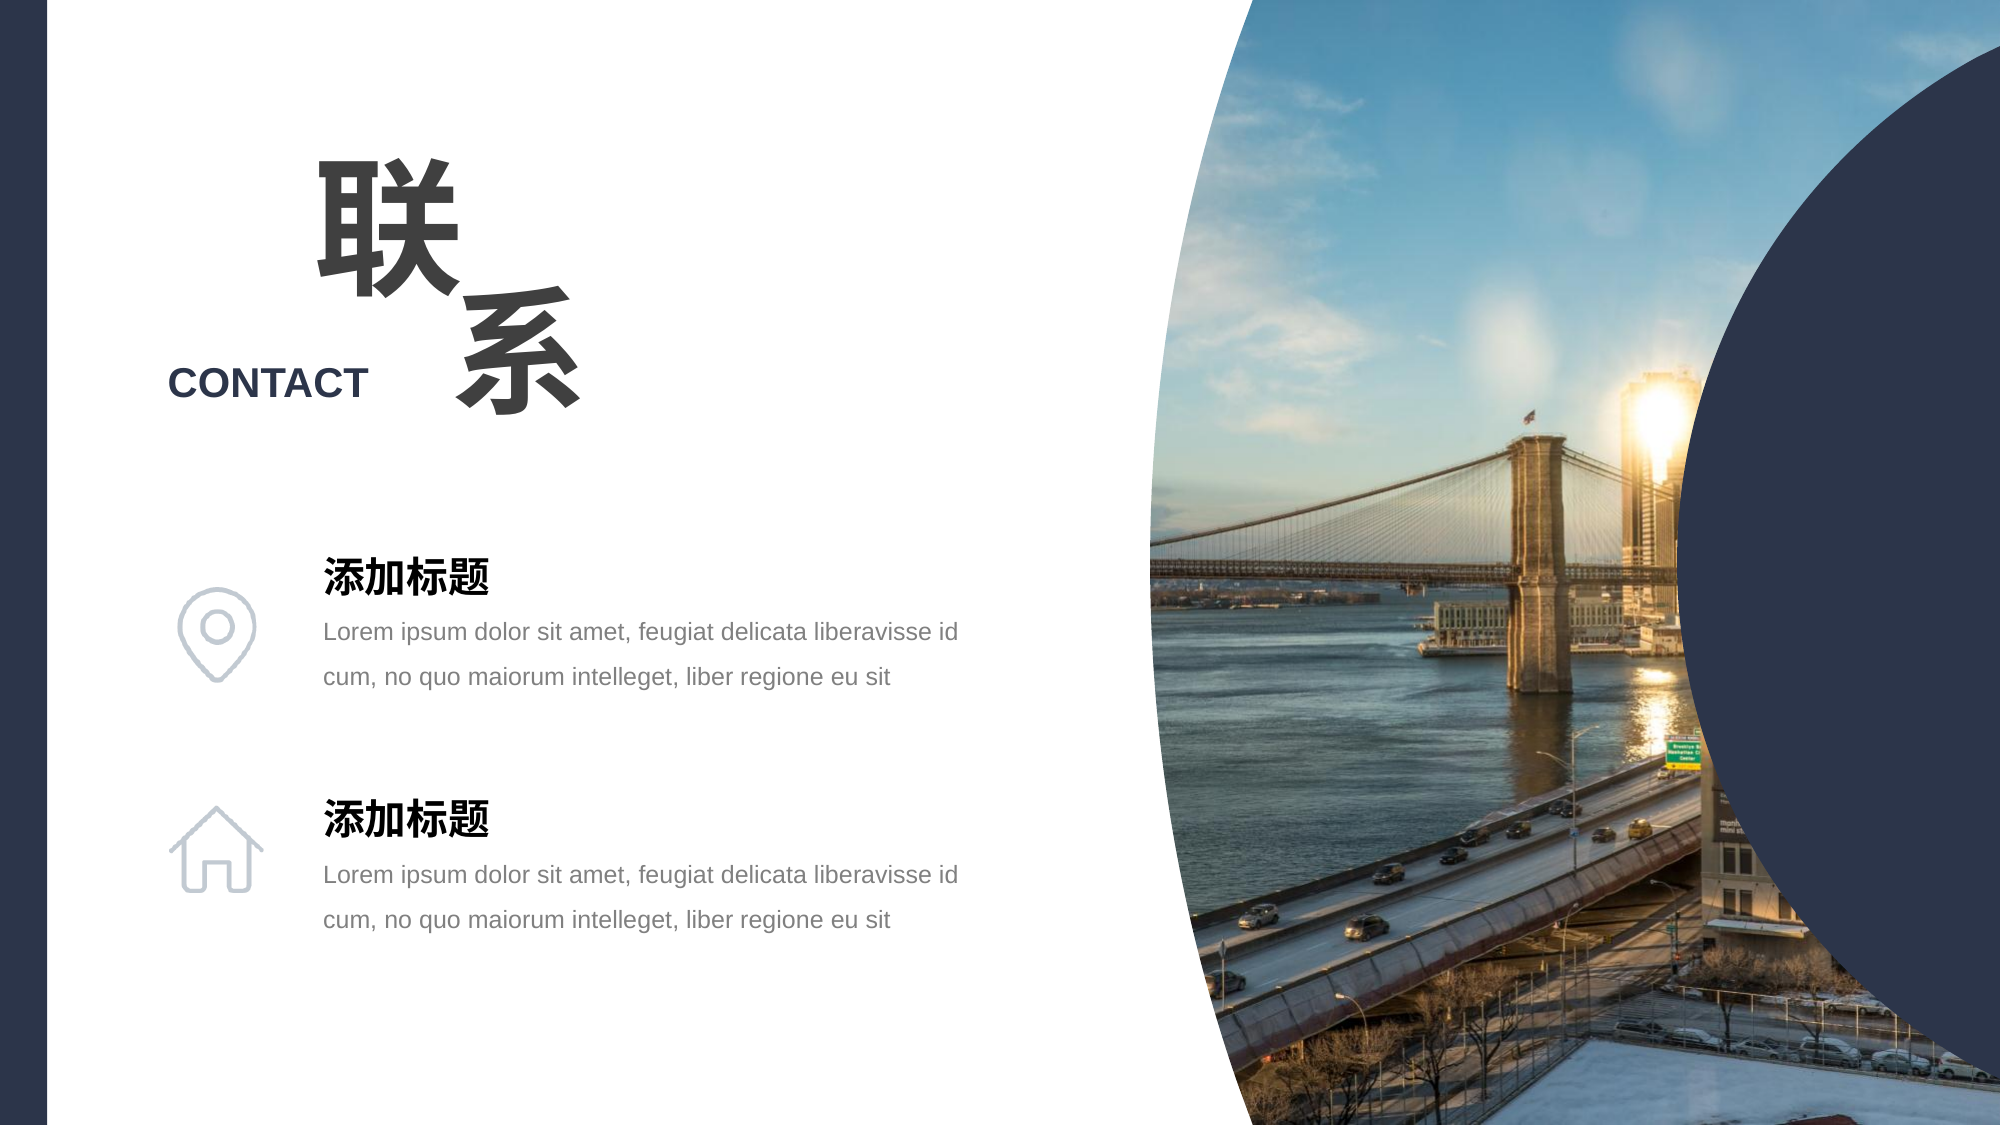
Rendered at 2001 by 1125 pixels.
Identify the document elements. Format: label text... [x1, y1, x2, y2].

text_box [1150, 0, 2000, 1125]
text_box 添加标题 Lorem ipsum dolor sit amet, feugiat delicata liberavisse id cum, no quo maiorum intelleget, liber regione eu sit [308, 518, 1020, 698]
picture [164, 582, 269, 687]
text_box 系 [422, 258, 616, 439]
text_box [0, 0, 48, 1125]
text_box 联 [291, 125, 485, 321]
text_box 添加标题 Lorem ipsum dolor sit amet, feugiat delicata liberavisse id cum, no quo maiorum intelleget, liber regione eu sit [308, 760, 1020, 941]
picture [164, 797, 268, 901]
text_box CONTACT [152, 348, 417, 414]
text_box [1676, 44, 2000, 1080]
